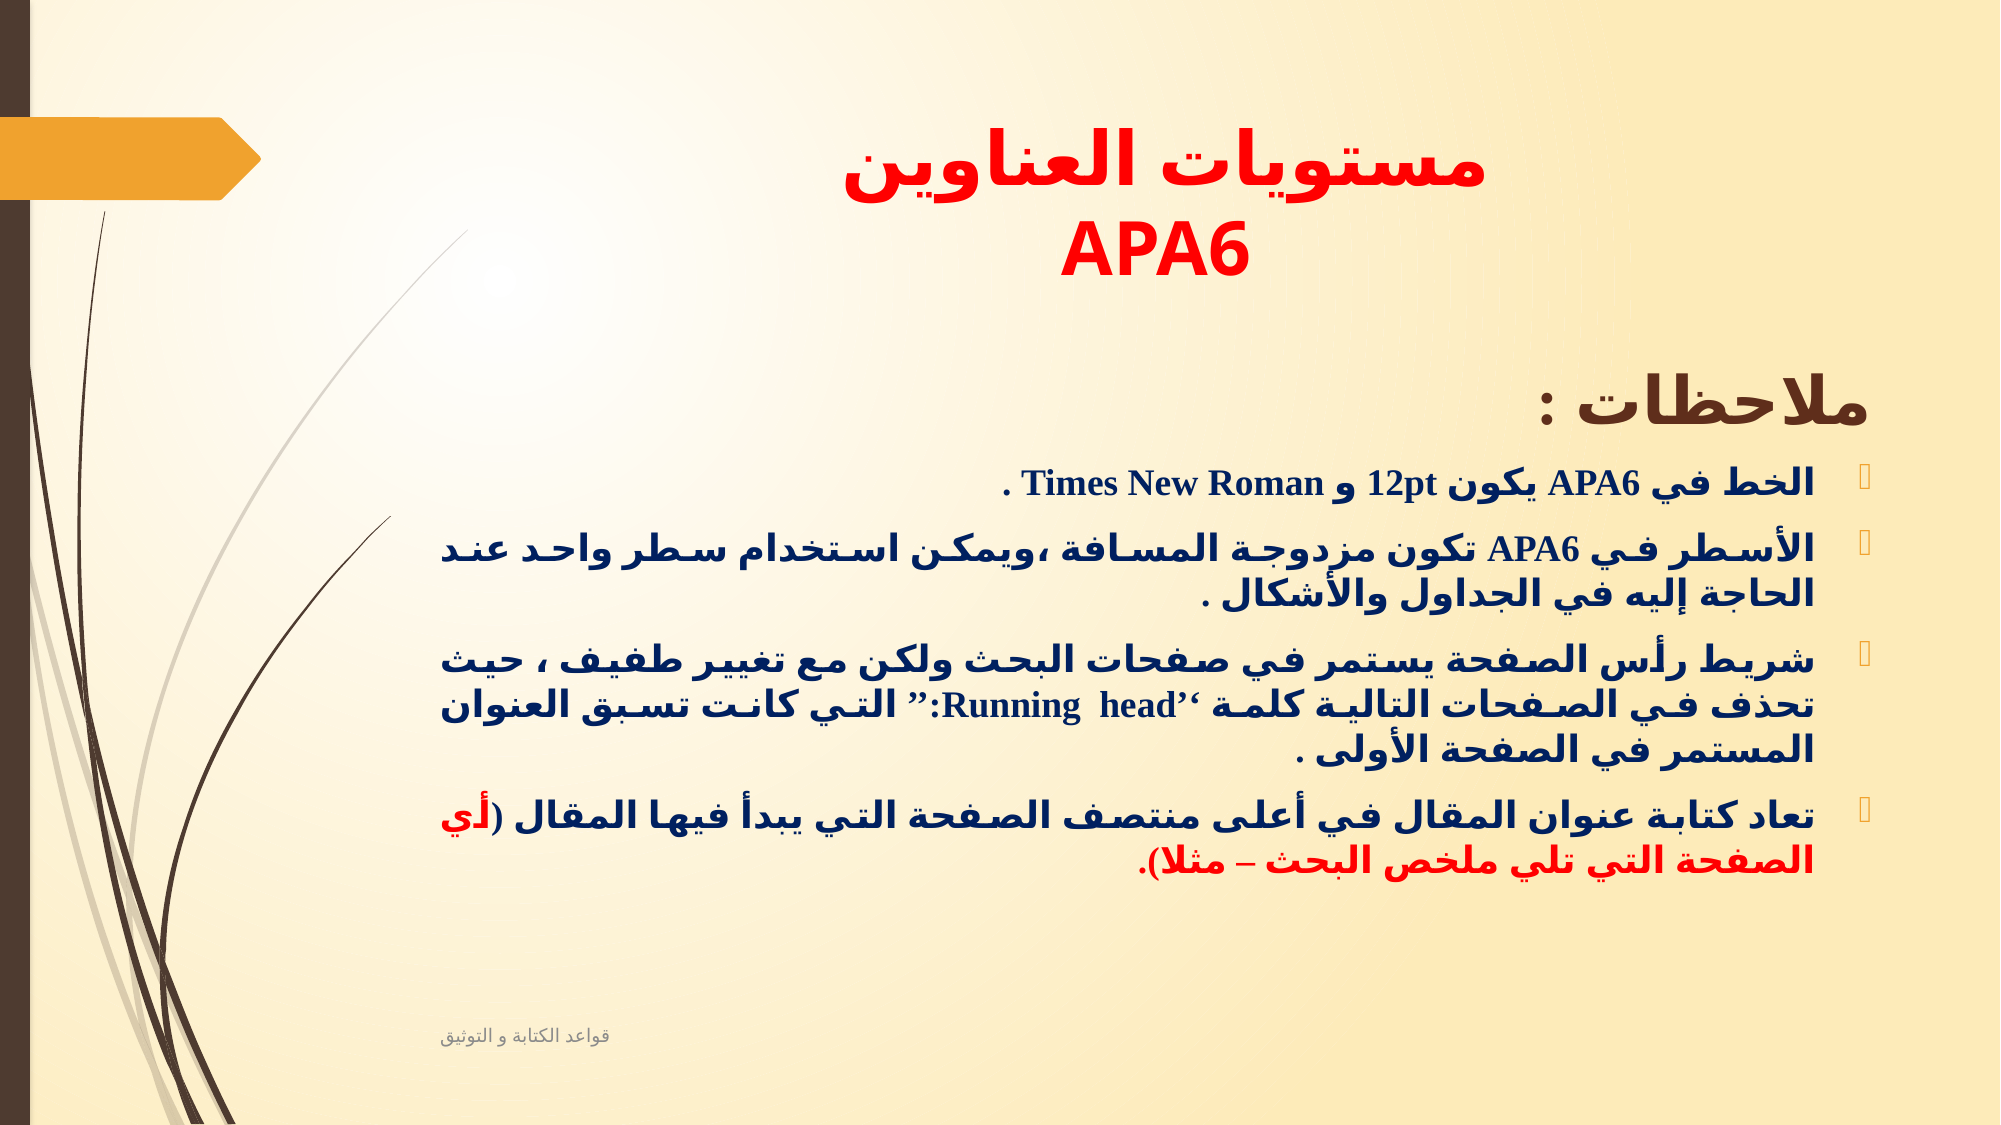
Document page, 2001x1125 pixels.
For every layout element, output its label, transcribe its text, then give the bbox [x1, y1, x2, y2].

title مستويات العناوين APA6 [425, 102, 1888, 313]
list ملاحظات : الخط في APA6 يكون 12pt و Times New Roman . الأسطر في APA6 تكون مزدوجة المسافة ،ويمكن استخدام سطر واحد عند الحاجة إليه في الجداول والأشكال . شريط رأس الصفحة يستمر في صفحات البحث ولكن مع تغيير طفيف ، حيث تحذف في الصفحات التالية كلمة ‘’Running head:’’ التي كانت تسبق العنوان المستمر في الصفحة الأولى . تعاد كتابة عنوان المقال في أعلى منتصف الصفحة التي يبدأ فيها المقال (أي الصفحة التي تلي ملخص البحث – مثلا). [424, 350, 1888, 970]
footer قواعد الكتابة و التوثيق [424, 1006, 1675, 1067]
